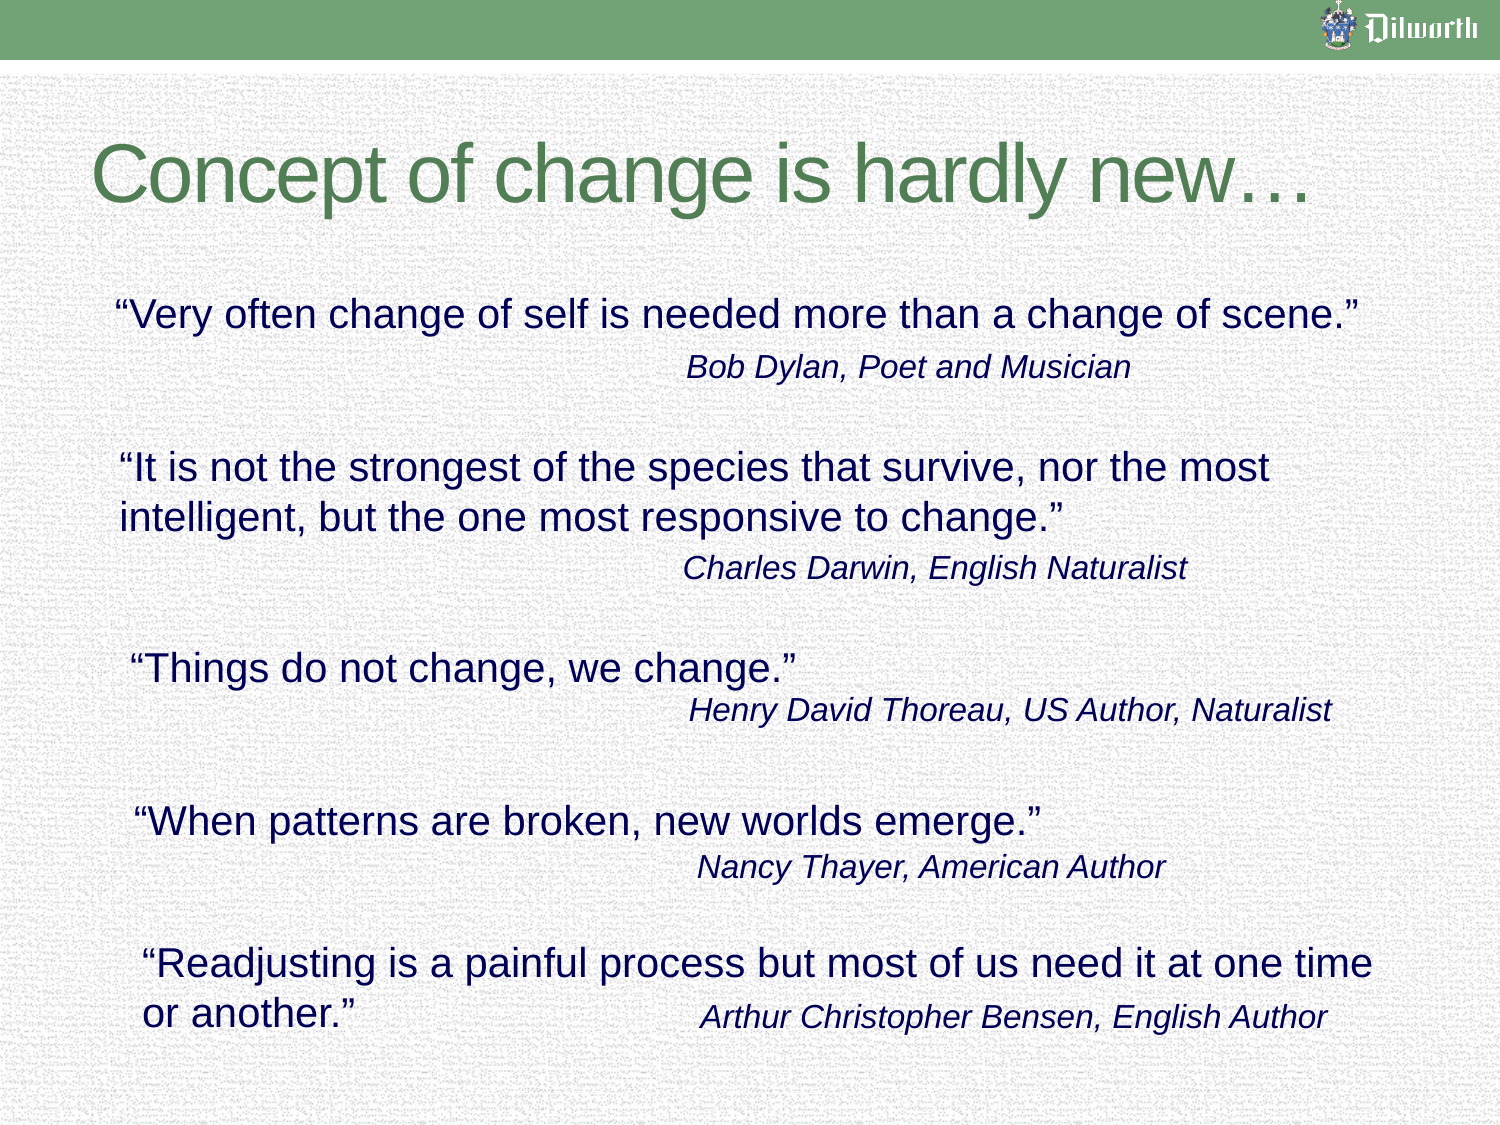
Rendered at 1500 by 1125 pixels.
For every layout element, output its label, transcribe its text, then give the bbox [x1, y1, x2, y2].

text_box “Very often change of self is needed more than a change of scene.” [100, 278, 1458, 344]
text_box Arthur Christopher Bensen, English Author [685, 987, 1412, 1043]
picture [1304, 0, 1492, 65]
text_box “Things do not change, we change.” [115, 633, 1416, 749]
text_box “When patterns are broken, new worlds emerge.” [118, 786, 1419, 902]
text_box Charles Darwin, English Naturalist [667, 538, 1323, 594]
text_box Henry David Thoreau, US Author, Naturalist [673, 680, 1400, 736]
text_box Bob Dylan, Poet and Musician [671, 338, 1327, 393]
title Concept of change is hardly new… [75, 87, 1425, 250]
text_box “Readjusting is a painful process but most of us need it at one time or another.” [127, 928, 1428, 1094]
text_box Nancy Thayer, American Author [682, 837, 1409, 893]
text_box “It is not the strongest of the species that survive, nor the most intelligent, but the one most responsive to change.” [104, 432, 1405, 548]
